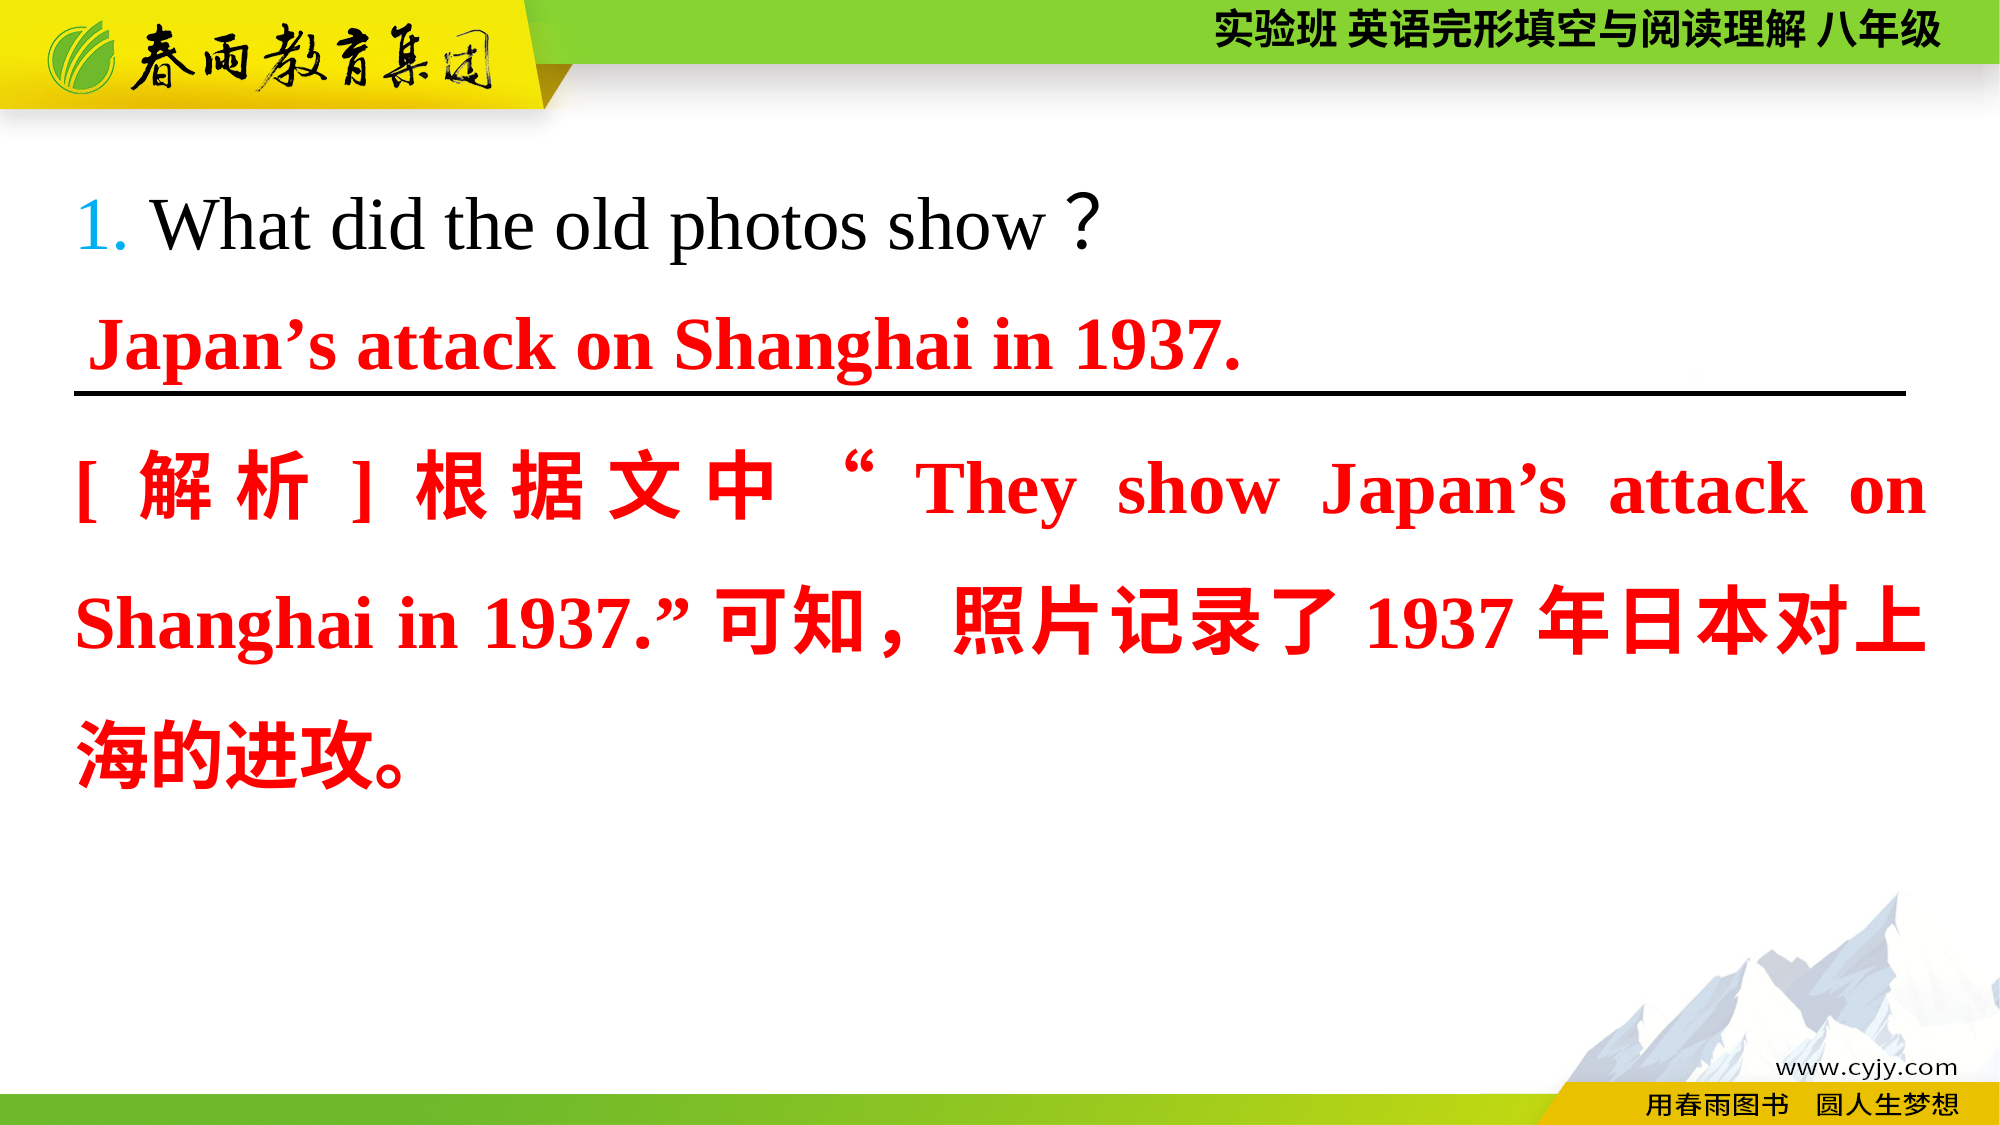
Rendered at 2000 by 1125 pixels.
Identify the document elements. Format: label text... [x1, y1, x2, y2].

text_box [解析]根据文中“They show Japan’s attack on Shanghai in 1937.”可知，照片记录了1937年日本对上海的进攻。 [59, 385, 1944, 806]
picture [0, 0, 2000, 1125]
list 1. What did the old photos show？ ， [59, 122, 1944, 385]
text_box Japan’s attack on Shanghai in 1937. [72, 242, 1415, 385]
